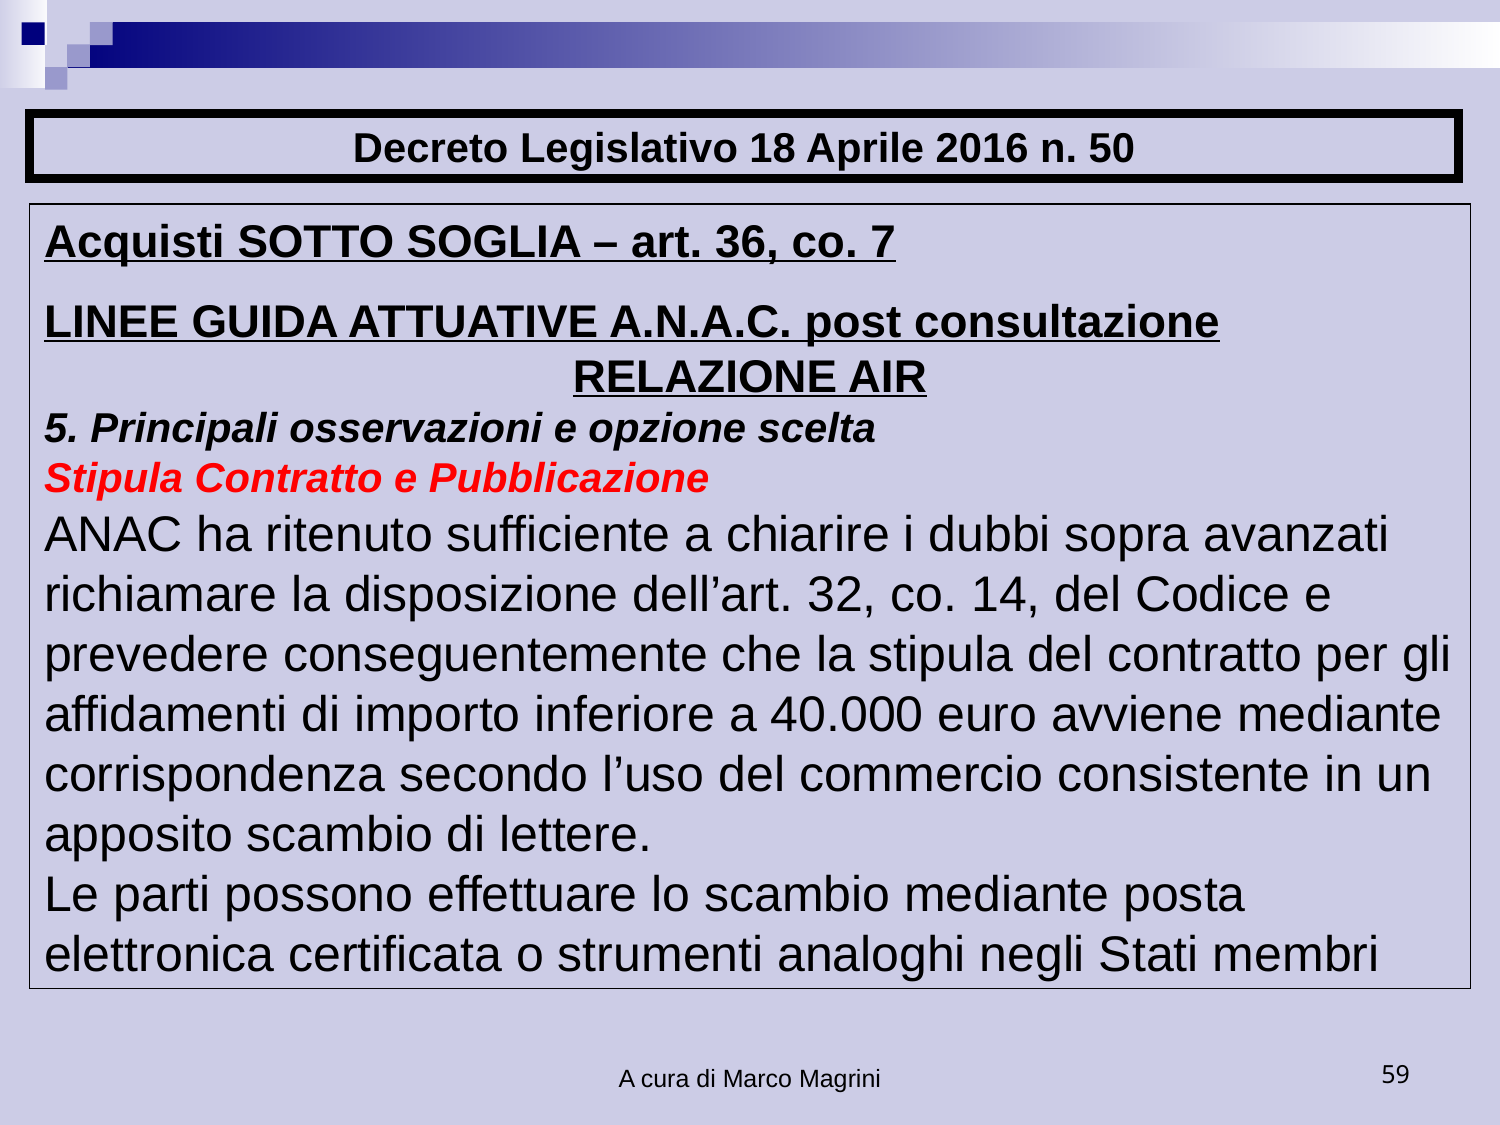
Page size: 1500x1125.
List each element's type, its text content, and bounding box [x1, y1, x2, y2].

slide_number 59 [1074, 1025, 1425, 1100]
text_box Acquisti SOTTO SOGLIA – art. 36, co. 7 LINEE GUIDA ATTUATIVE A.N.A.C. post consultazione RELAZIONE AIR 5. Principali osservazioni e opzione scelta Stipula Contratto e Pubblicazione ANAC ha ritenuto sufficiente a chiarire i dubbi sopra avanzati richiamare la disposizione dell’art. 32, co. 14, del Codice e prevedere conseguentemente che la stipula del contratto per gli affidamenti di importo inferiore a 40.000 euro avviene mediante corrispondenza secondo l’uso del commercio consistente in un apposito scambio di lettere. Le parti possono effettuare lo scambio mediante posta elettronica certificata o strumenti analoghi negli Stati membri [29, 203, 1471, 989]
text_box Decreto Legislativo 18 Aprile 2016 n. 50 [29, 113, 1459, 179]
footer A cura di Marco Magrini [512, 1025, 988, 1100]
